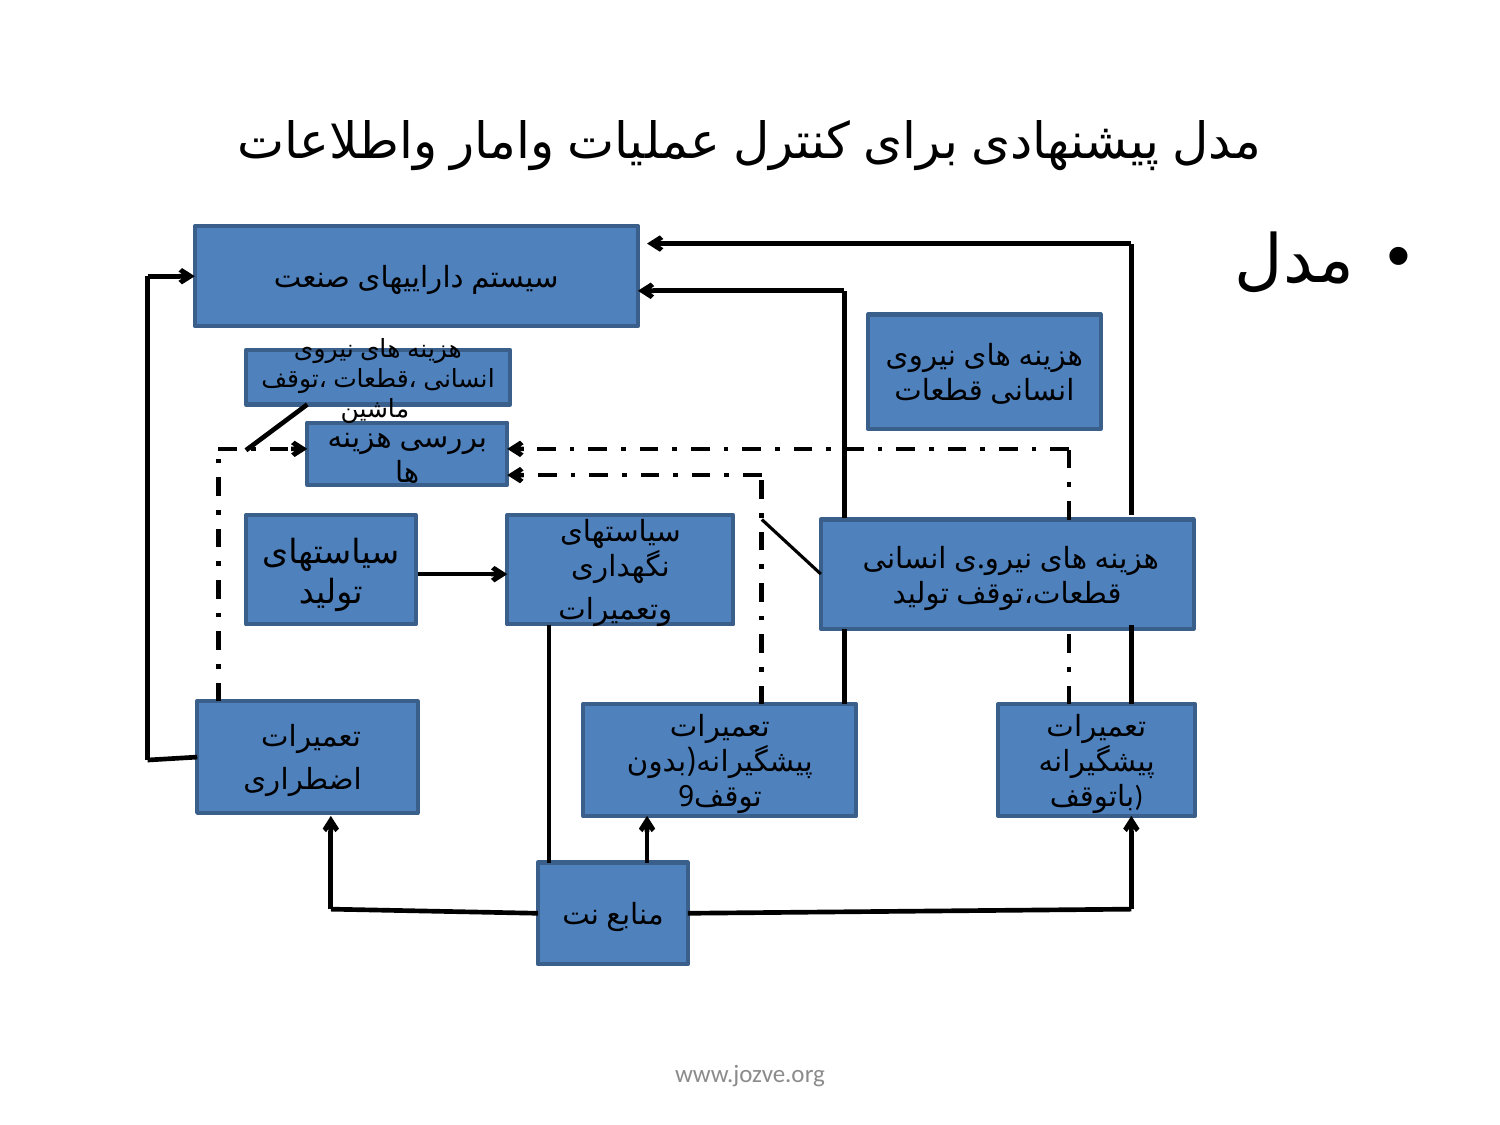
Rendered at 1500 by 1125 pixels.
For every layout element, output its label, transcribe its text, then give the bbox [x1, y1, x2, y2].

text_box سیاستهای نگهداری وتعمیرات [505, 513, 735, 626]
text_box بررسی هزینه ها [305, 421, 509, 487]
text_box سیاستهای تولید [244, 513, 418, 626]
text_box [152, 756, 198, 761]
table_cell [150, 279, 179, 285]
table_cell [847, 451, 1067, 458]
list مدل [75, 208, 1425, 1005]
text_box هزینه های نیروی انسانی ،قطعات ،توقف ماشین [244, 348, 512, 407]
table_cell [523, 450, 842, 458]
text_box هزینه های نیرو.ی انسانی قطعات،توقف تولید [819, 517, 1196, 631]
table_cell [219, 450, 305, 459]
text_box تعمیرات اضطراری [195, 699, 420, 815]
table_cell [662, 246, 1129, 252]
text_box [761, 519, 822, 575]
text_box تعمیرات پیشگیرانه(بدون توقف9 [581, 702, 858, 818]
text_box سیستم داراییهای صنعت [193, 224, 640, 328]
text_box هزینه های نیروی انسانی قطعات [866, 312, 1103, 431]
text_box تعمیرات پیشگیرانه باتوقف) [996, 702, 1197, 818]
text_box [333, 908, 539, 914]
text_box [687, 908, 1132, 914]
text_box منابع نت [536, 860, 690, 966]
table_cell [654, 293, 842, 299]
title مدل پیشنهادی برای کنترل عملیات وامار واطلاعات [75, 45, 1425, 208]
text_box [245, 404, 308, 451]
footer www.jozve.org [512, 1042, 988, 1103]
table_cell [523, 477, 761, 484]
